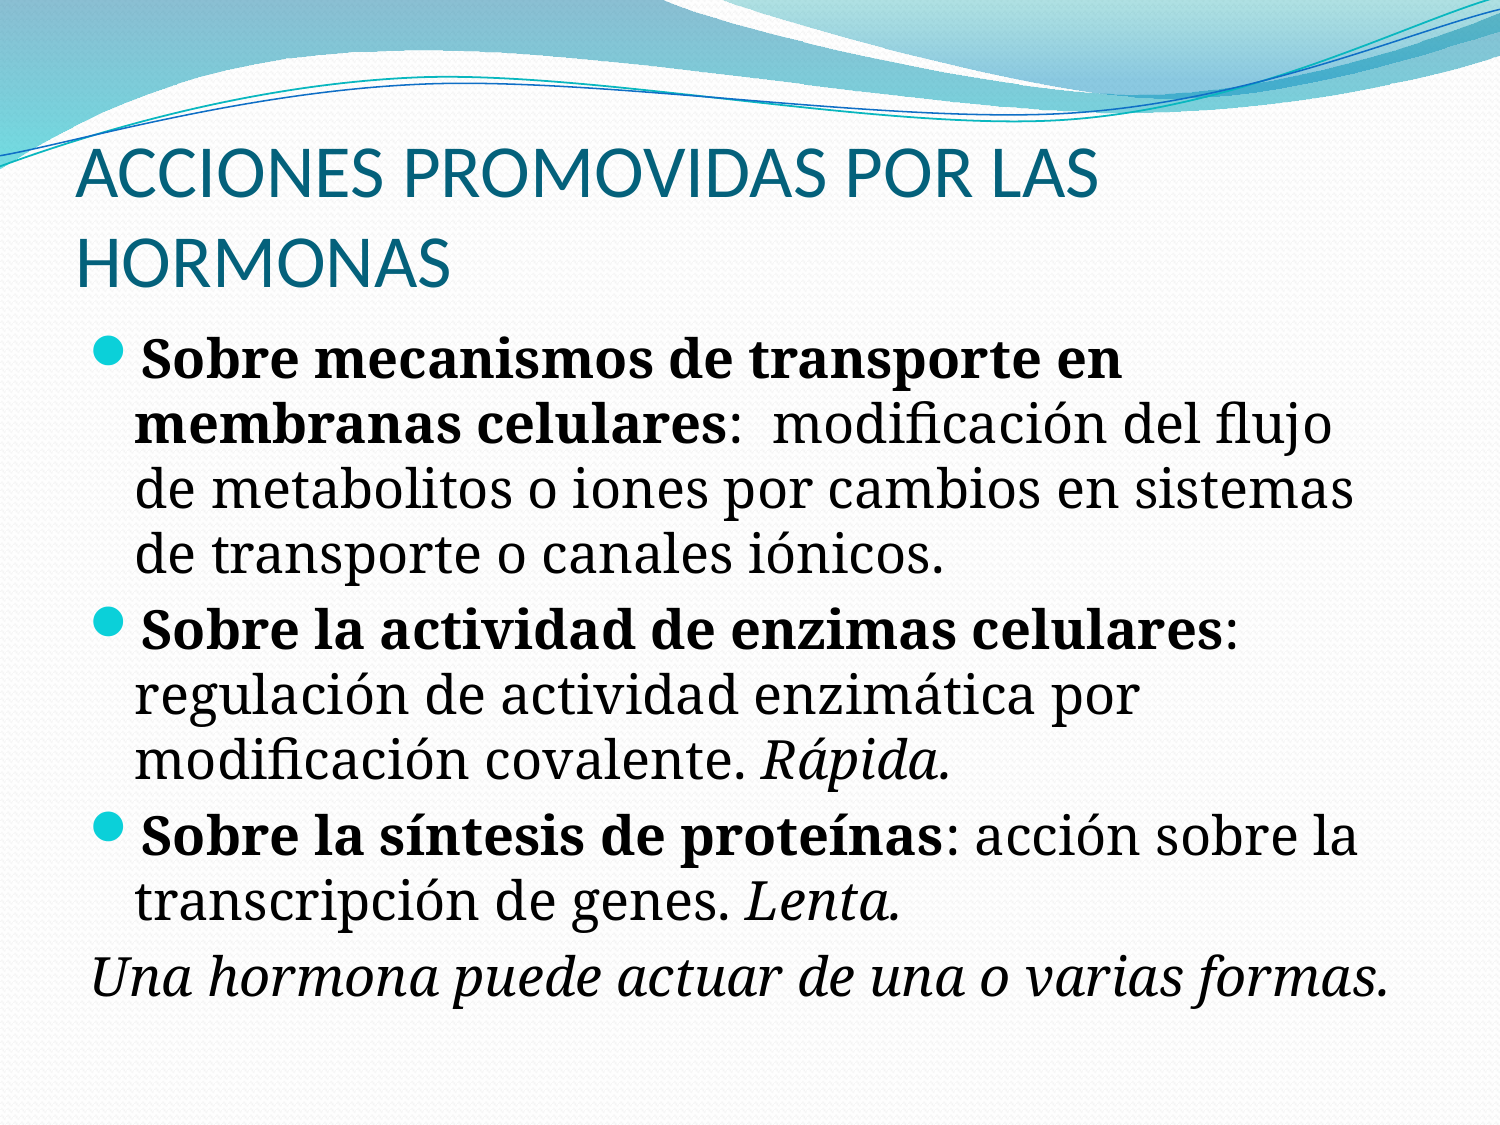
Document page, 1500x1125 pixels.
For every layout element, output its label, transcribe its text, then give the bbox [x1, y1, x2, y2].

title ACCIONES PROMOVIDAS POR LAS HORMONAS [75, 115, 1425, 303]
list Sobre mecanismos de transporte en membranas celulares: modificación del flujo de metabolitos o iones por cambios en sistemas de transporte o canales iónicos. Sobre la actividad de enzimas celulares: regulación de actividad enzimática por modificación covalente. Rápida. Sobre la síntesis de proteínas: acción sobre la transcripción de genes. Lenta. Una hormona puede actuar de una o varias formas. [75, 317, 1425, 1038]
